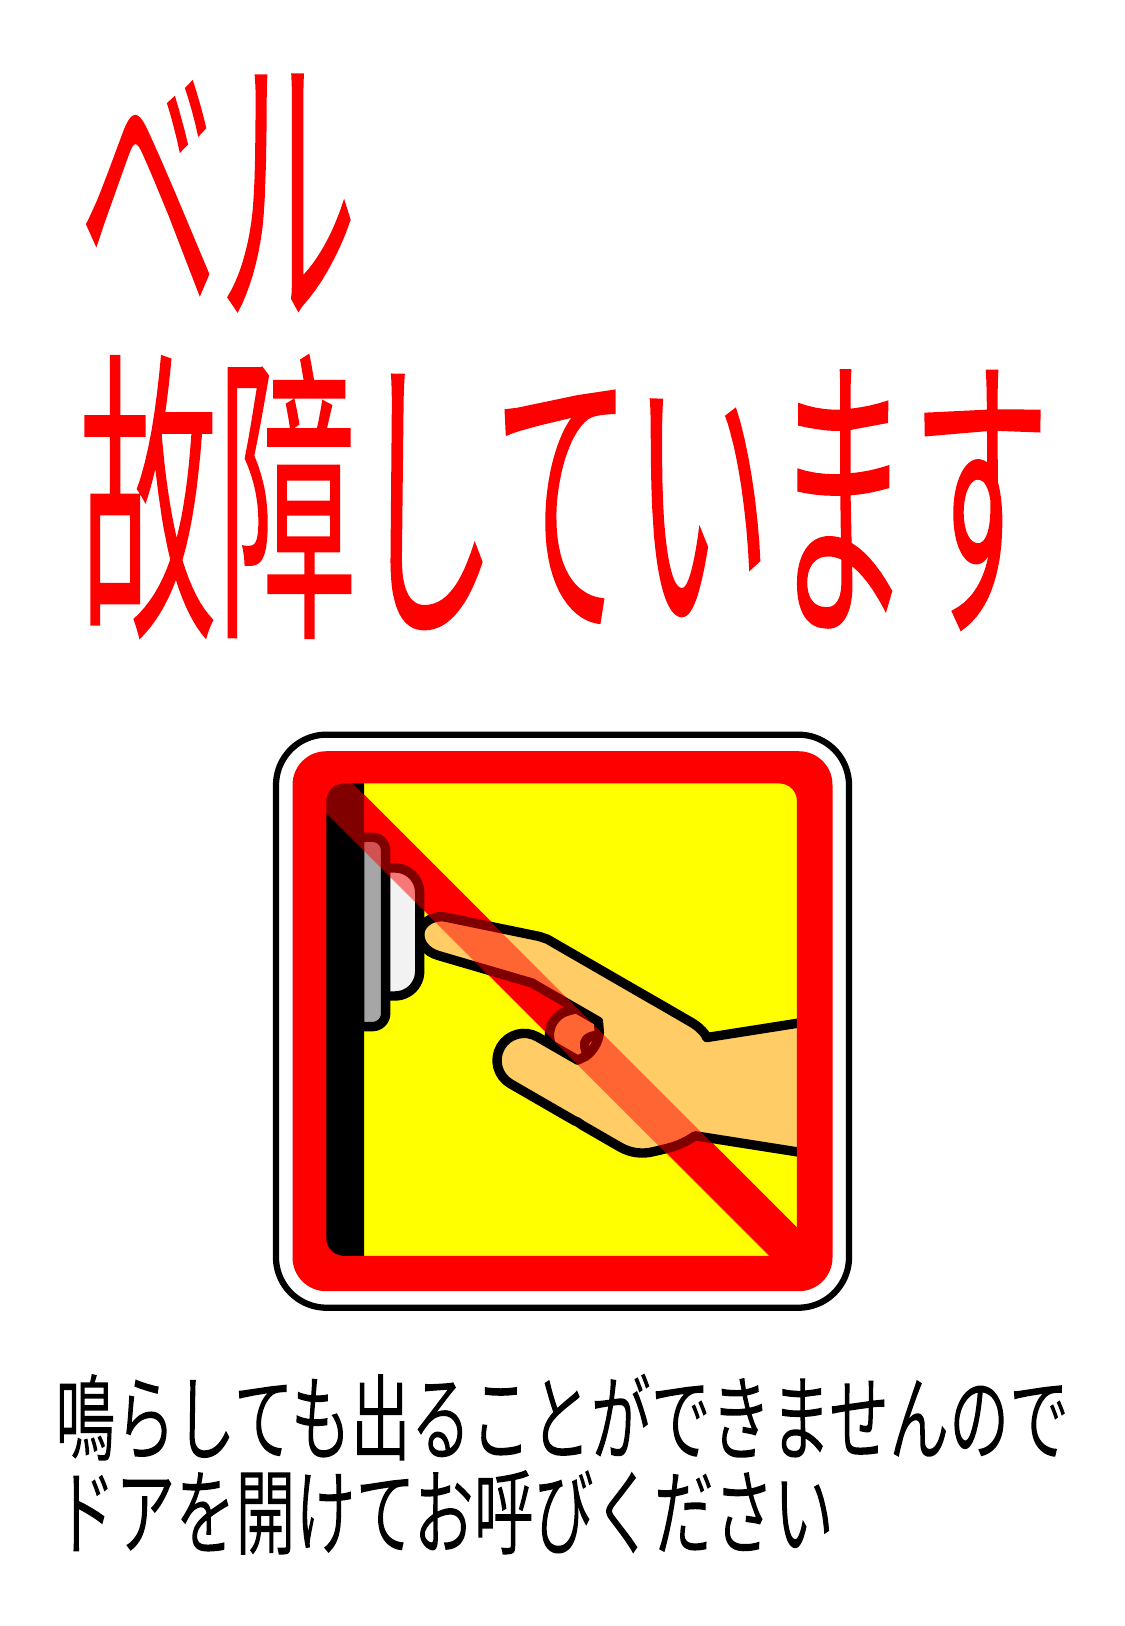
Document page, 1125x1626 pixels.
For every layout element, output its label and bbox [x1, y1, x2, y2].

text_box [275, 734, 850, 1308]
